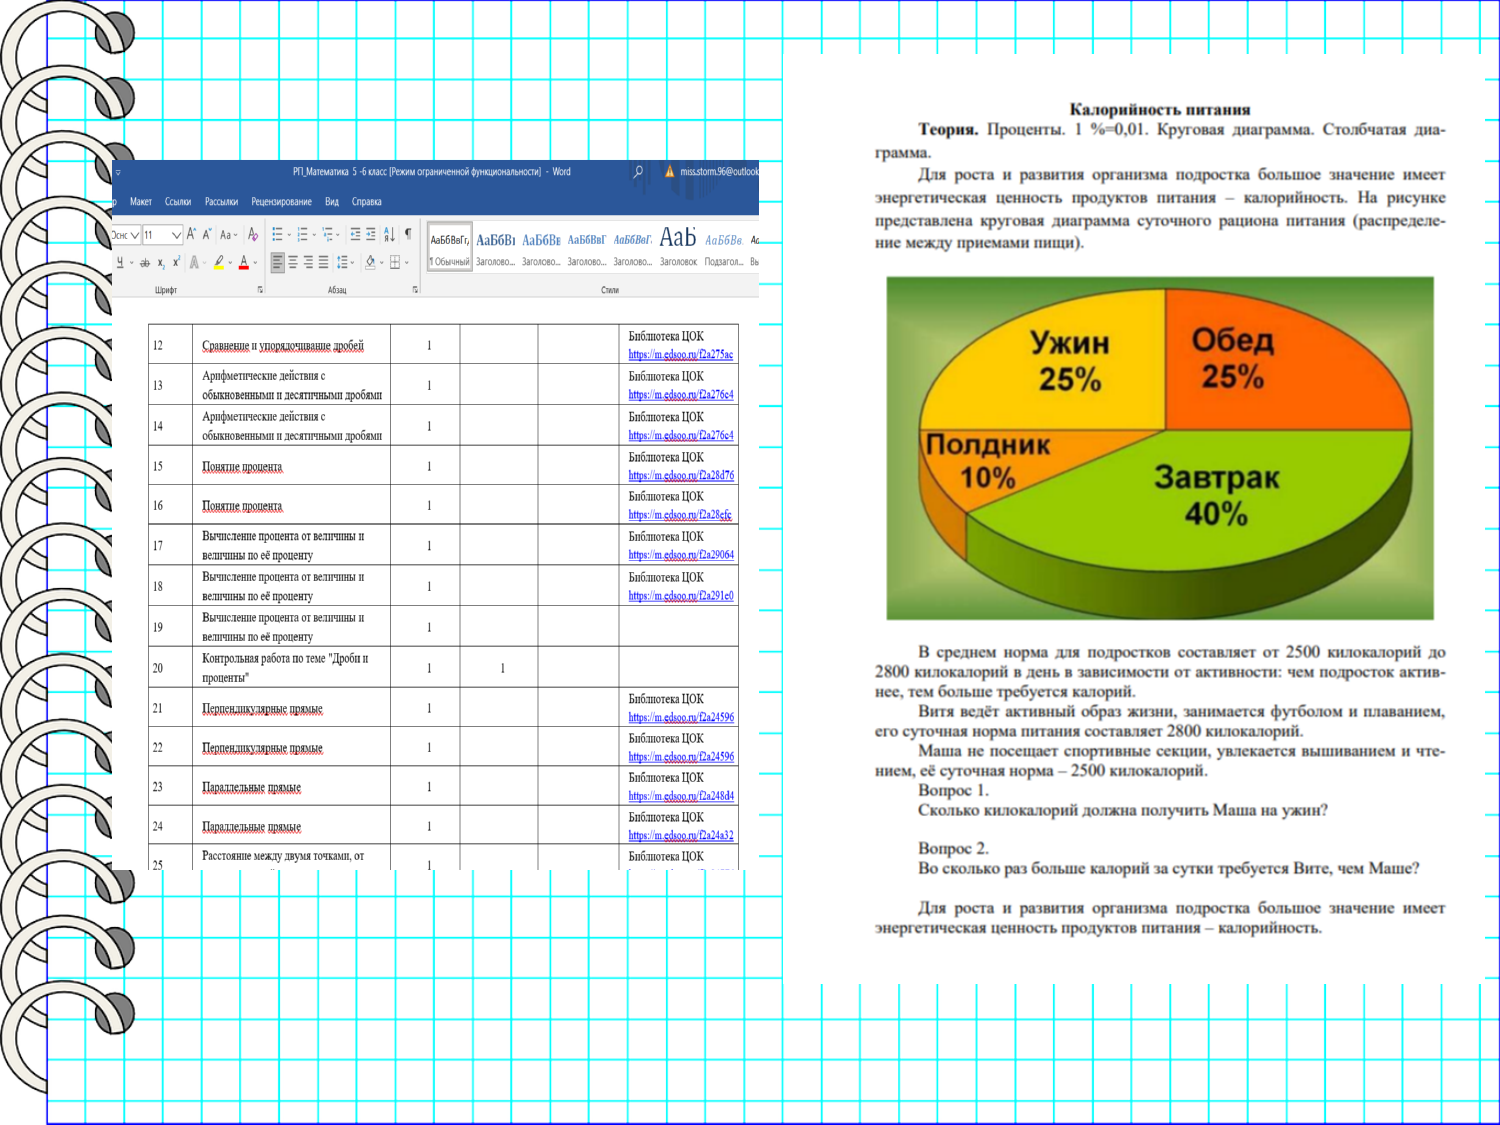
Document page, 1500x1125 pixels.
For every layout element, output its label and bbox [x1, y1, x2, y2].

picture [0, 0, 1500, 1125]
list [111, 160, 759, 870]
